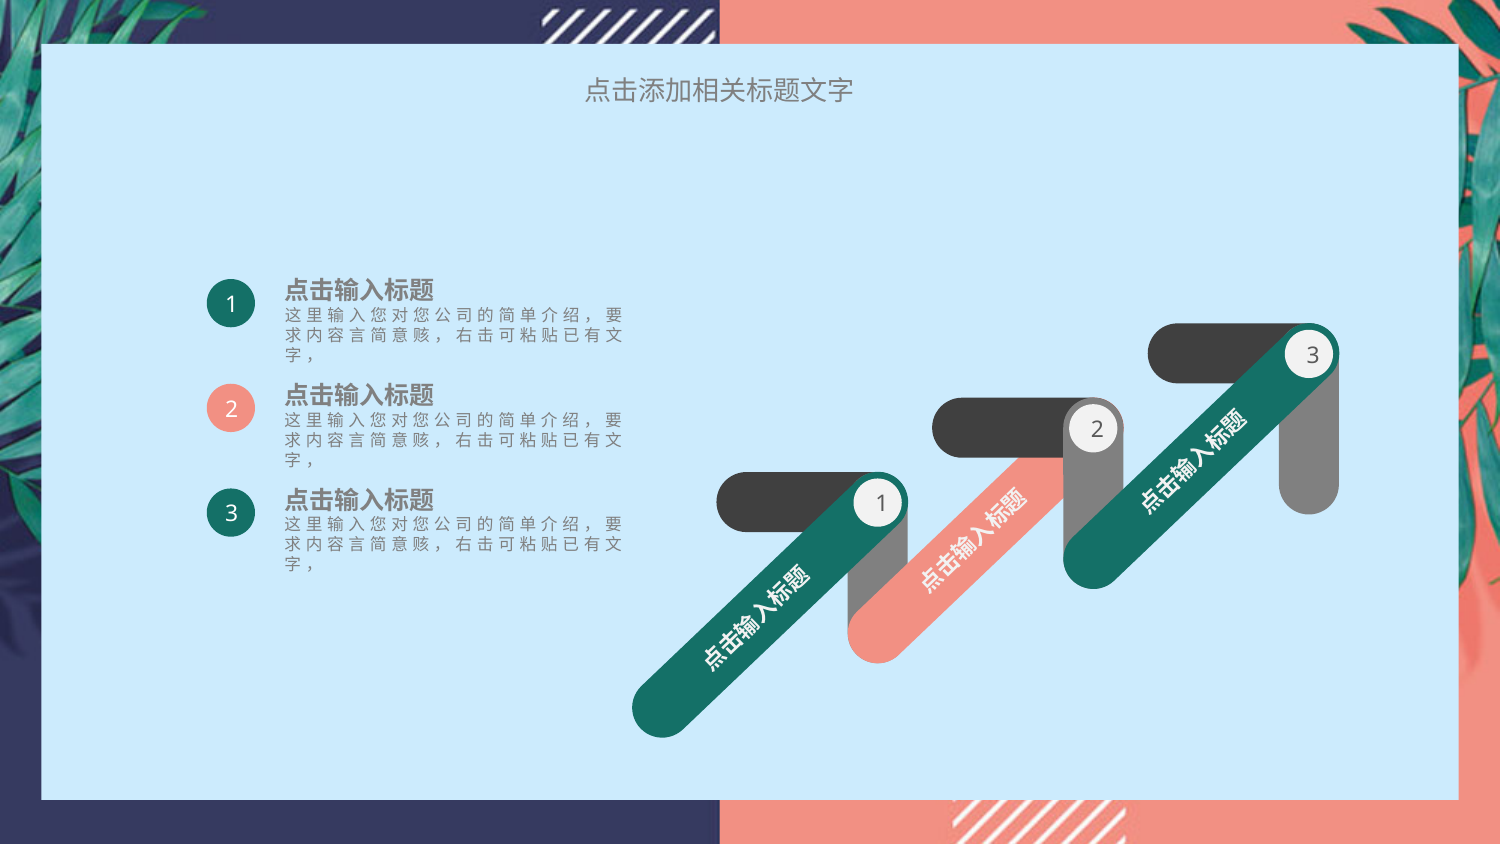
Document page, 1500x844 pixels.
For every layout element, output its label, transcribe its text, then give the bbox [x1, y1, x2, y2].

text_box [1021, 323, 1381, 515]
text_box 点击输入标题 这里输入您对您公司的简单介绍，要求内容言简意赅，右击可粘贴已有文字， [273, 269, 647, 371]
text_box 点击输入标题 这里输入您对您公司的简单介绍，要求内容言简意赅，右击可粘贴已有文字， [273, 373, 647, 475]
text_box 3 [204, 486, 258, 539]
text_box 2 [204, 381, 258, 435]
text_box 1 [204, 276, 258, 330]
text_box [590, 471, 950, 664]
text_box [806, 397, 1166, 590]
text_box 点击输入标题 这里输入您对您公司的简单介绍，要求内容言简意赅，右击可粘贴已有文字， [273, 478, 585, 580]
picture [0, 0, 1500, 844]
